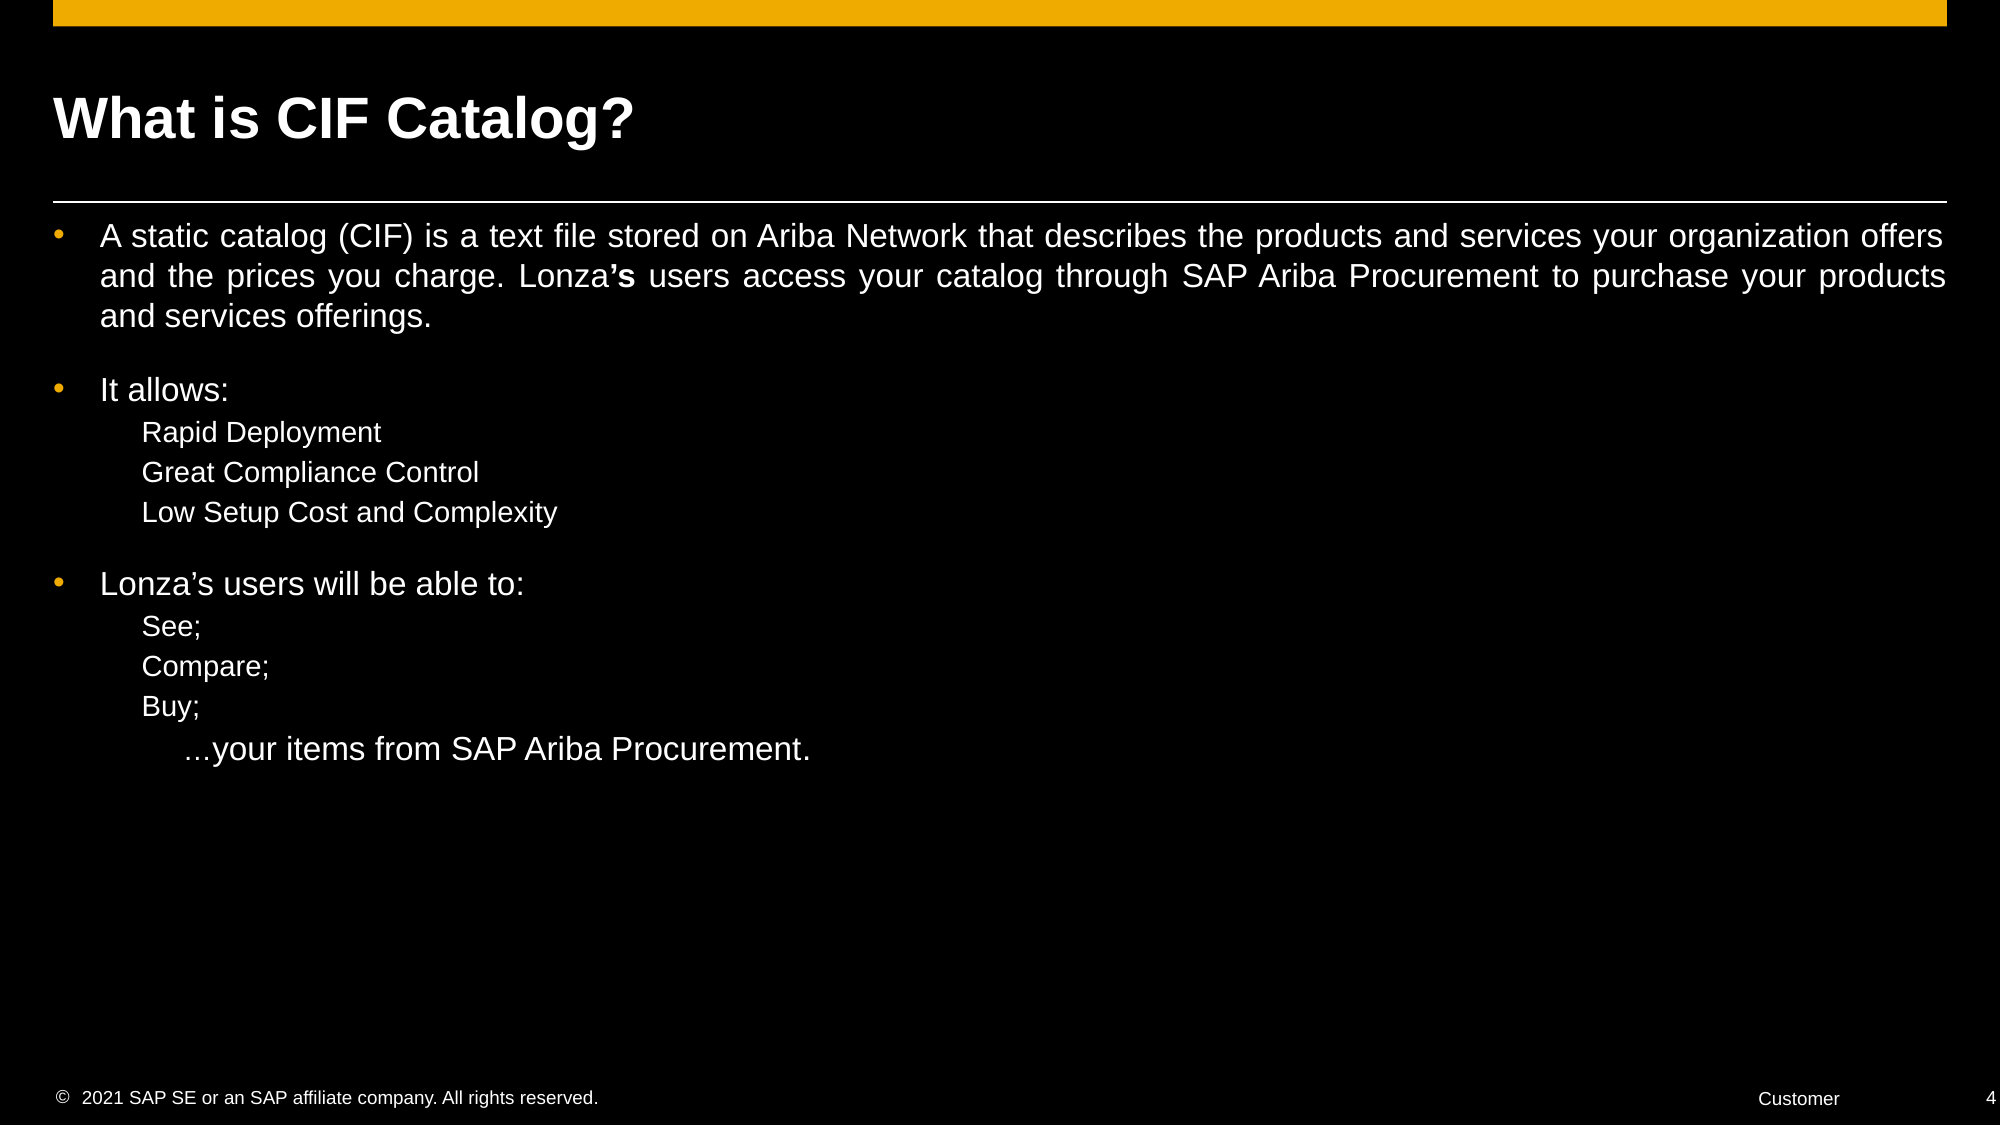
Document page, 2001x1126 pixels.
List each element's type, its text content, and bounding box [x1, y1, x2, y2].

title What is CIF Catalog? [53, 53, 1947, 178]
list A static catalog (CIF) is a text file stored on Ariba Network that describes the products and services your organization offers and the prices you charge. Lonza’s users access your catalog through SAP Ariba Procurement to purchase your products and services offerings. It allows: Rapid Deployment Great Compliance Control Low Setup Cost and Complexity Lonza’s users will be able to: See; Compare; Buy; …your items from SAP Ariba Procurement. [53, 214, 1947, 935]
